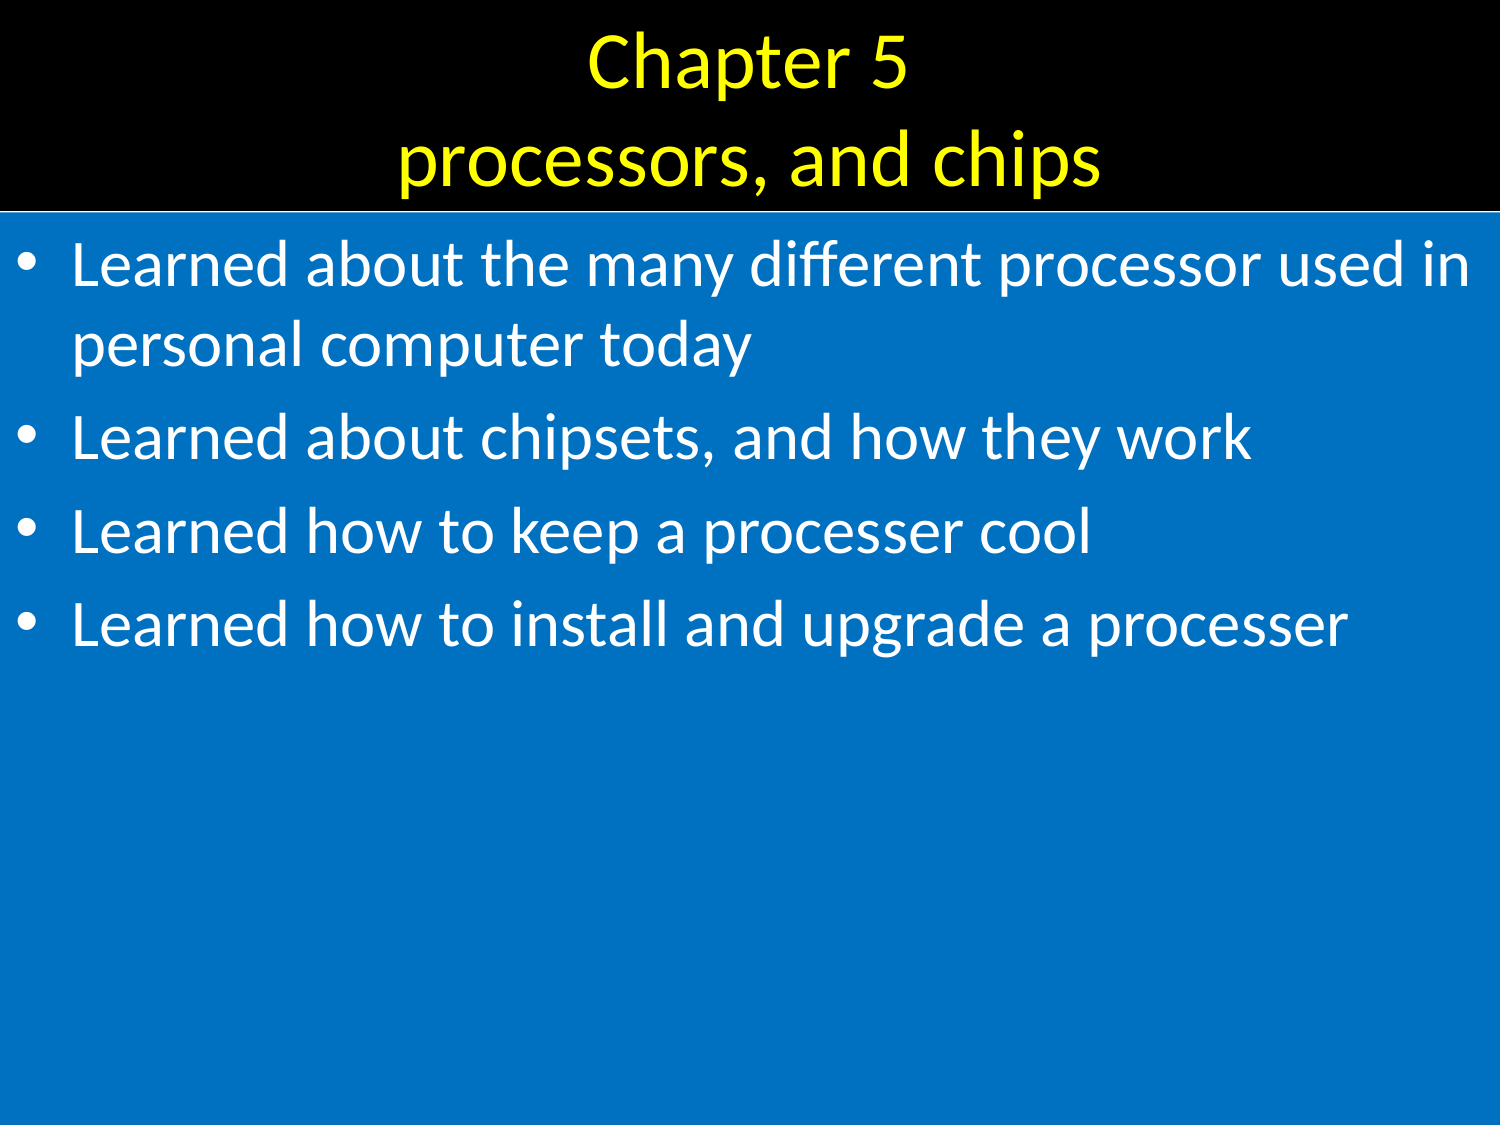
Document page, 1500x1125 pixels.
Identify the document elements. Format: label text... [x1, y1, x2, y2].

list Learned about the many different processor used in personal computer today Learned about chipsets, and how they work Learned how to keep a processer cool Learned how to install and upgrade a processer [0, 212, 1500, 1125]
title Chapter 5 processors, and chips [0, 0, 1500, 211]
